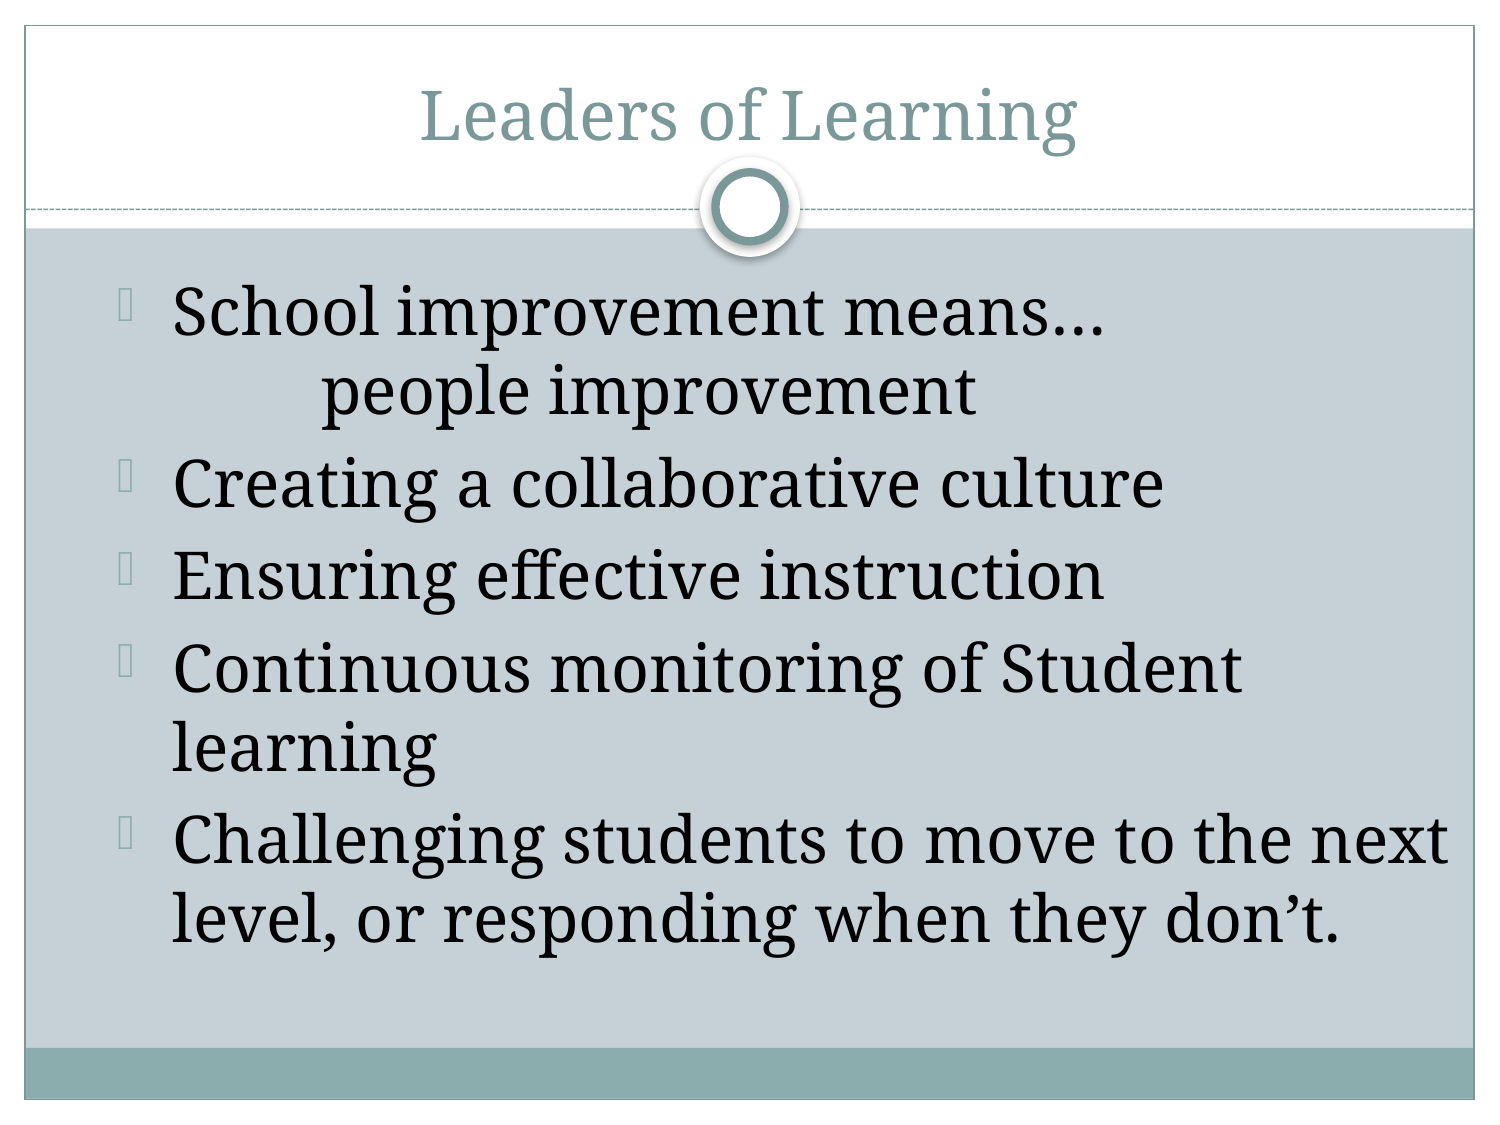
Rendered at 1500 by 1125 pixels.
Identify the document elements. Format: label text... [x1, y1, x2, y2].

title Leaders of Learning [49, 37, 1450, 162]
list School improvement means… people improvement Creating a collaborative culture Ensuring effective instruction Continuous monitoring of Student learning Challenging students to move to the next level, or responding when they don’t. [37, 262, 1475, 1043]
